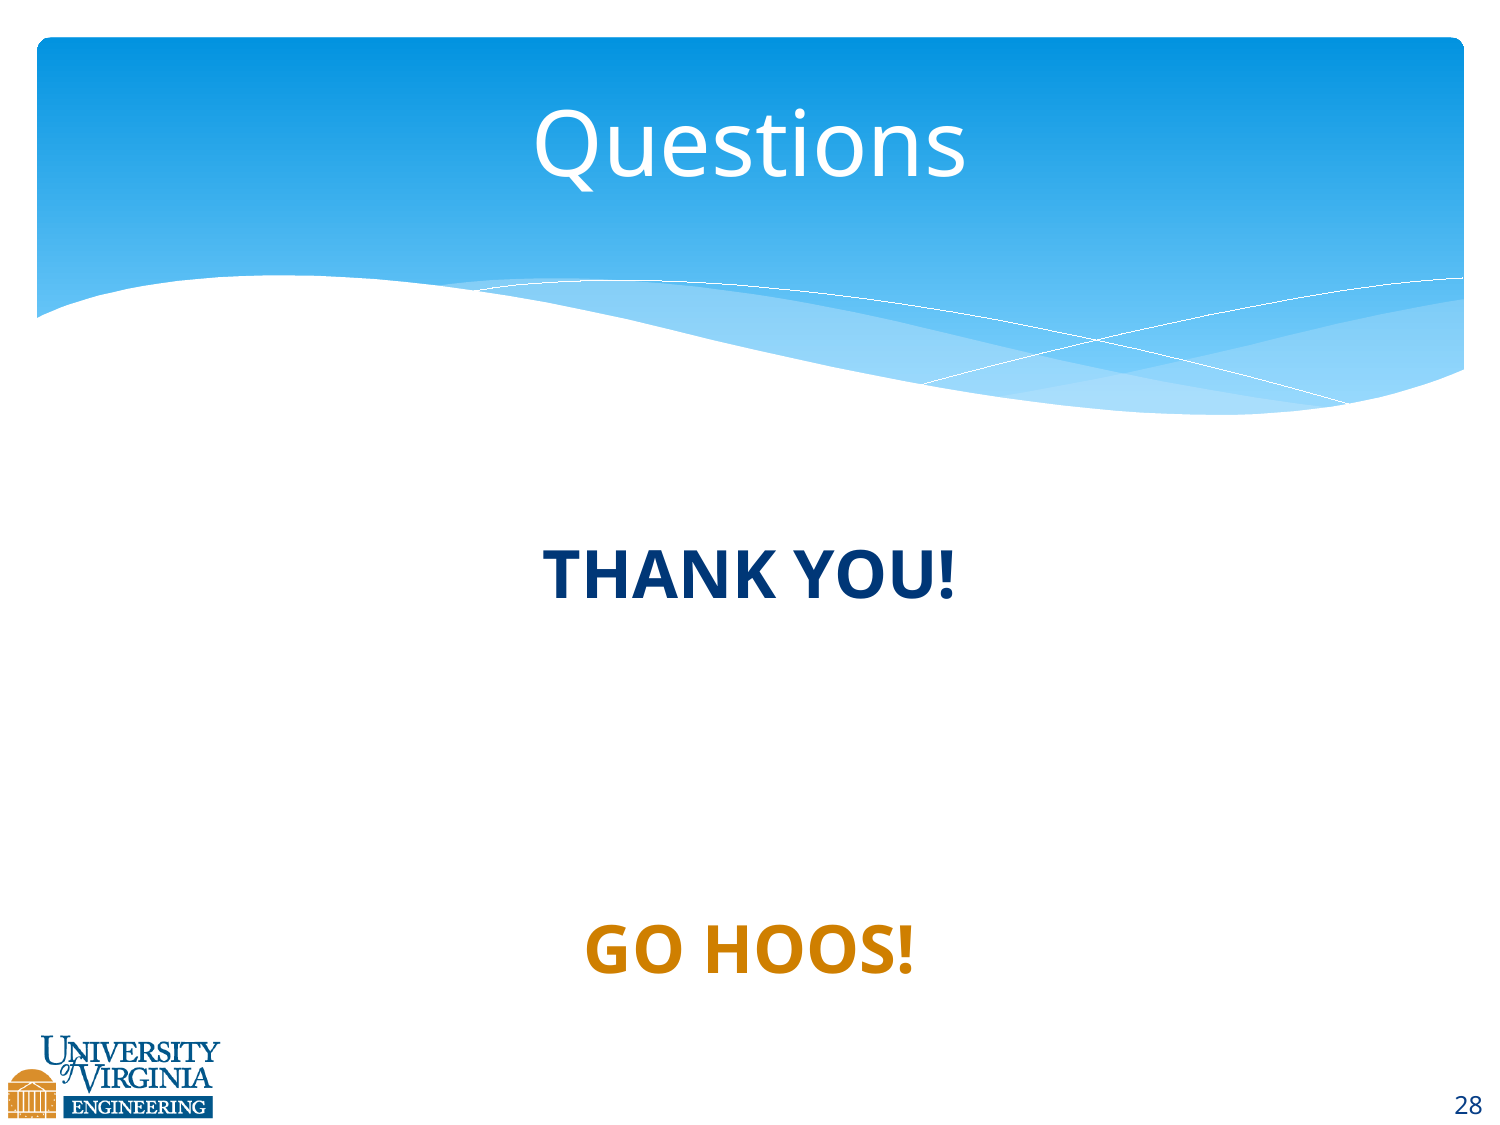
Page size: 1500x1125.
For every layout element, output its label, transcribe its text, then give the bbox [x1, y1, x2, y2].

title Questions [75, 37, 1425, 243]
text_box THANK YOU! [387, 524, 1113, 620]
picture [0, 1030, 225, 1125]
slide_number 28 [1437, 1087, 1500, 1125]
text_box GO HOOS! [387, 899, 1113, 995]
